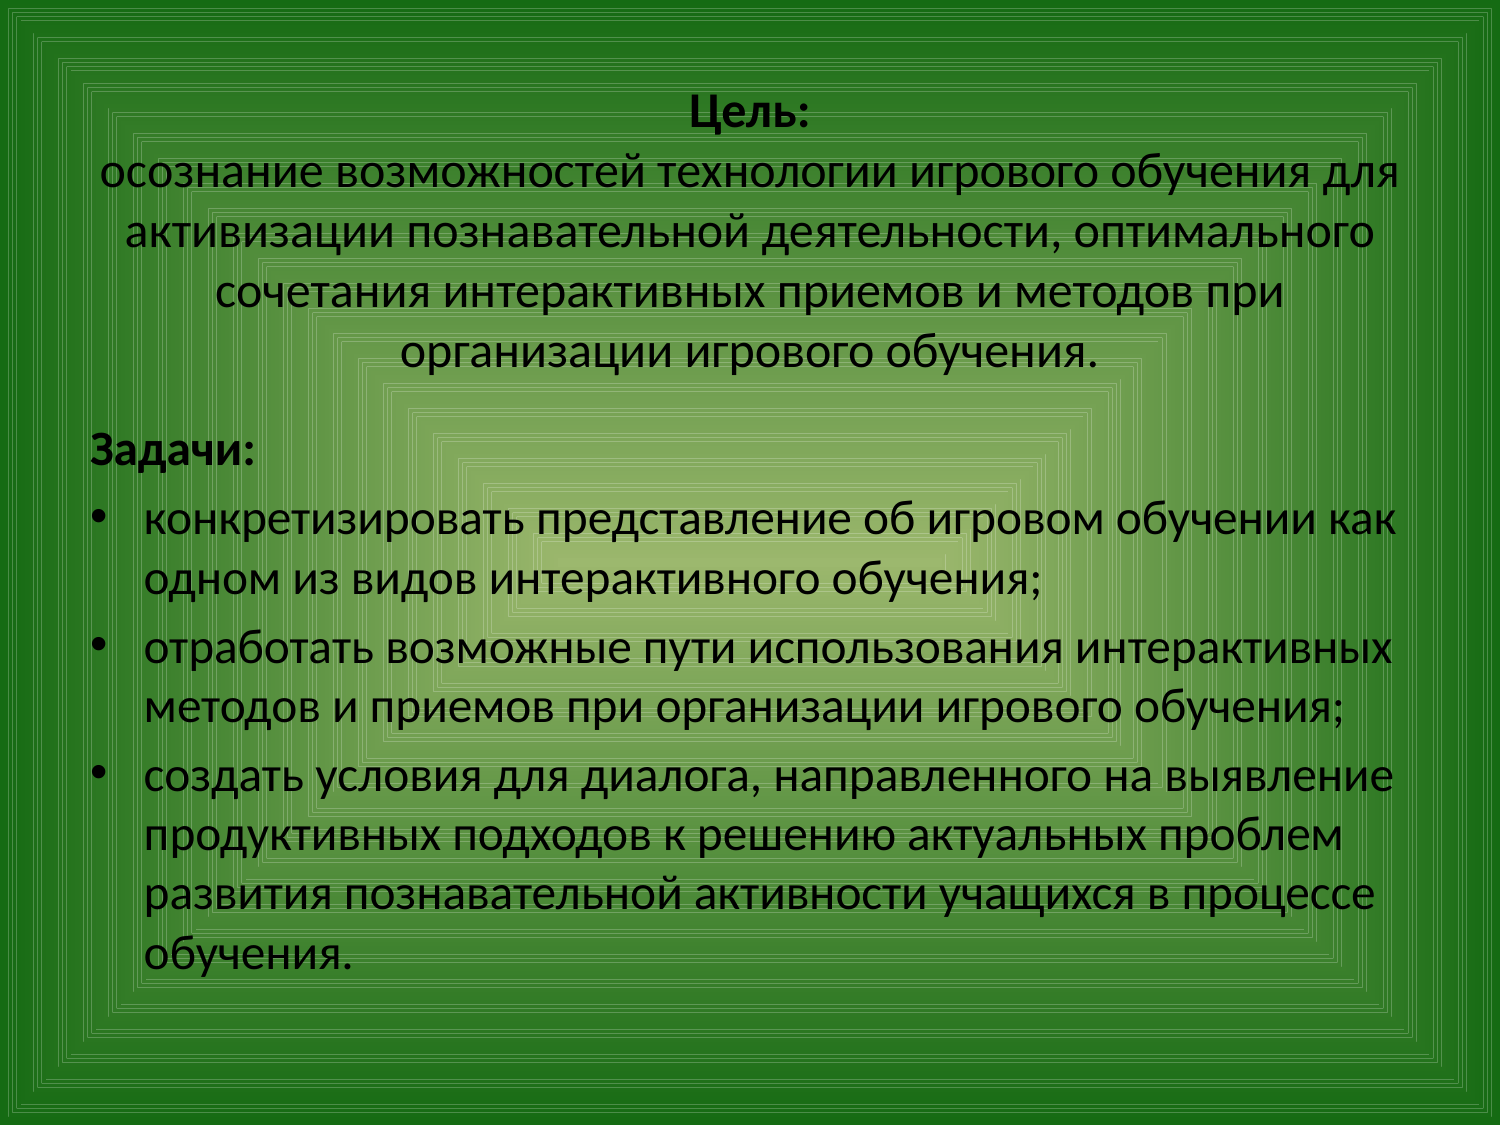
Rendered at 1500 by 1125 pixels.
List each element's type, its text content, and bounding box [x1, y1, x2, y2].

list Задачи: конкретизировать представление об игровом обучении как одном из видов интерактивного обучения; отработать возможные пути использования интерактивных методов и приемов при организации игрового обучения; создать условия для диалога, направленного на выявление продуктивных подходов к решению актуальных проблем развития познавательной активности учащихся в процессе обучения. [75, 408, 1425, 1005]
title Цель: осознание возможностей технологии игрового обучения для активизации познавательной деятельности, оптимального сочетания интерактивных приемов и методов при организации игрового обучения. [75, 45, 1425, 408]
